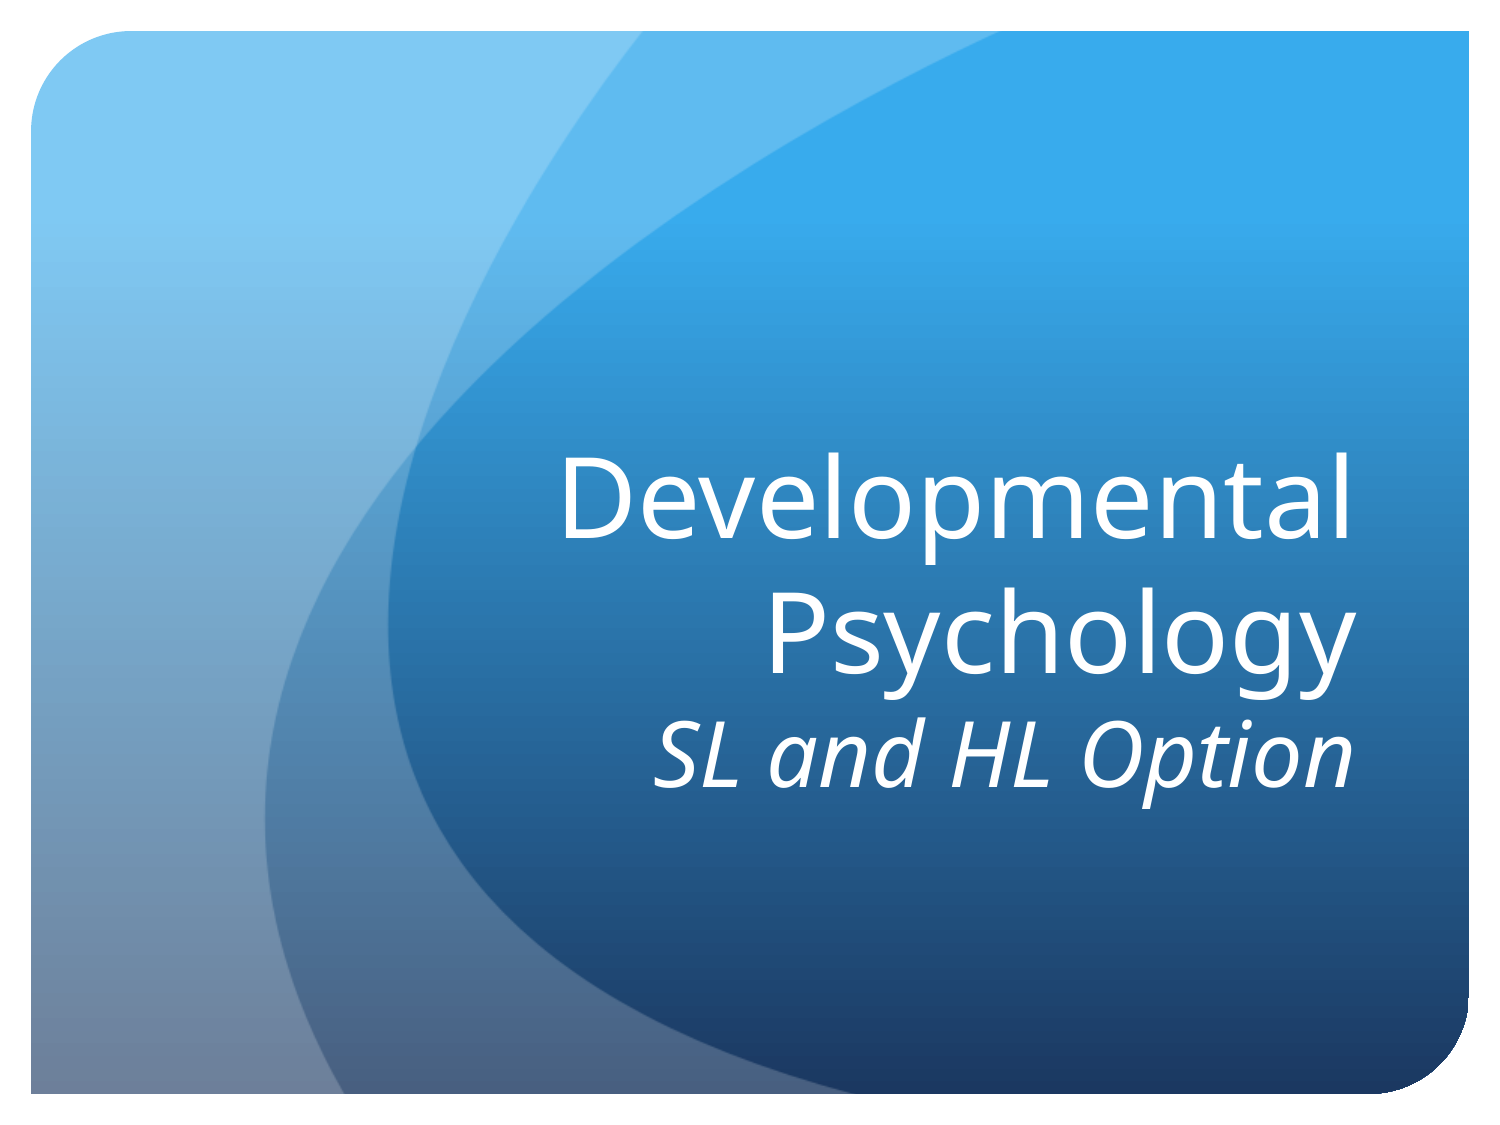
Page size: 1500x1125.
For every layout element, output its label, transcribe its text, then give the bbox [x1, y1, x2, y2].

picture [25, 30, 1474, 1095]
title Developmental Psychology SL and HL Option [262, 376, 1372, 814]
